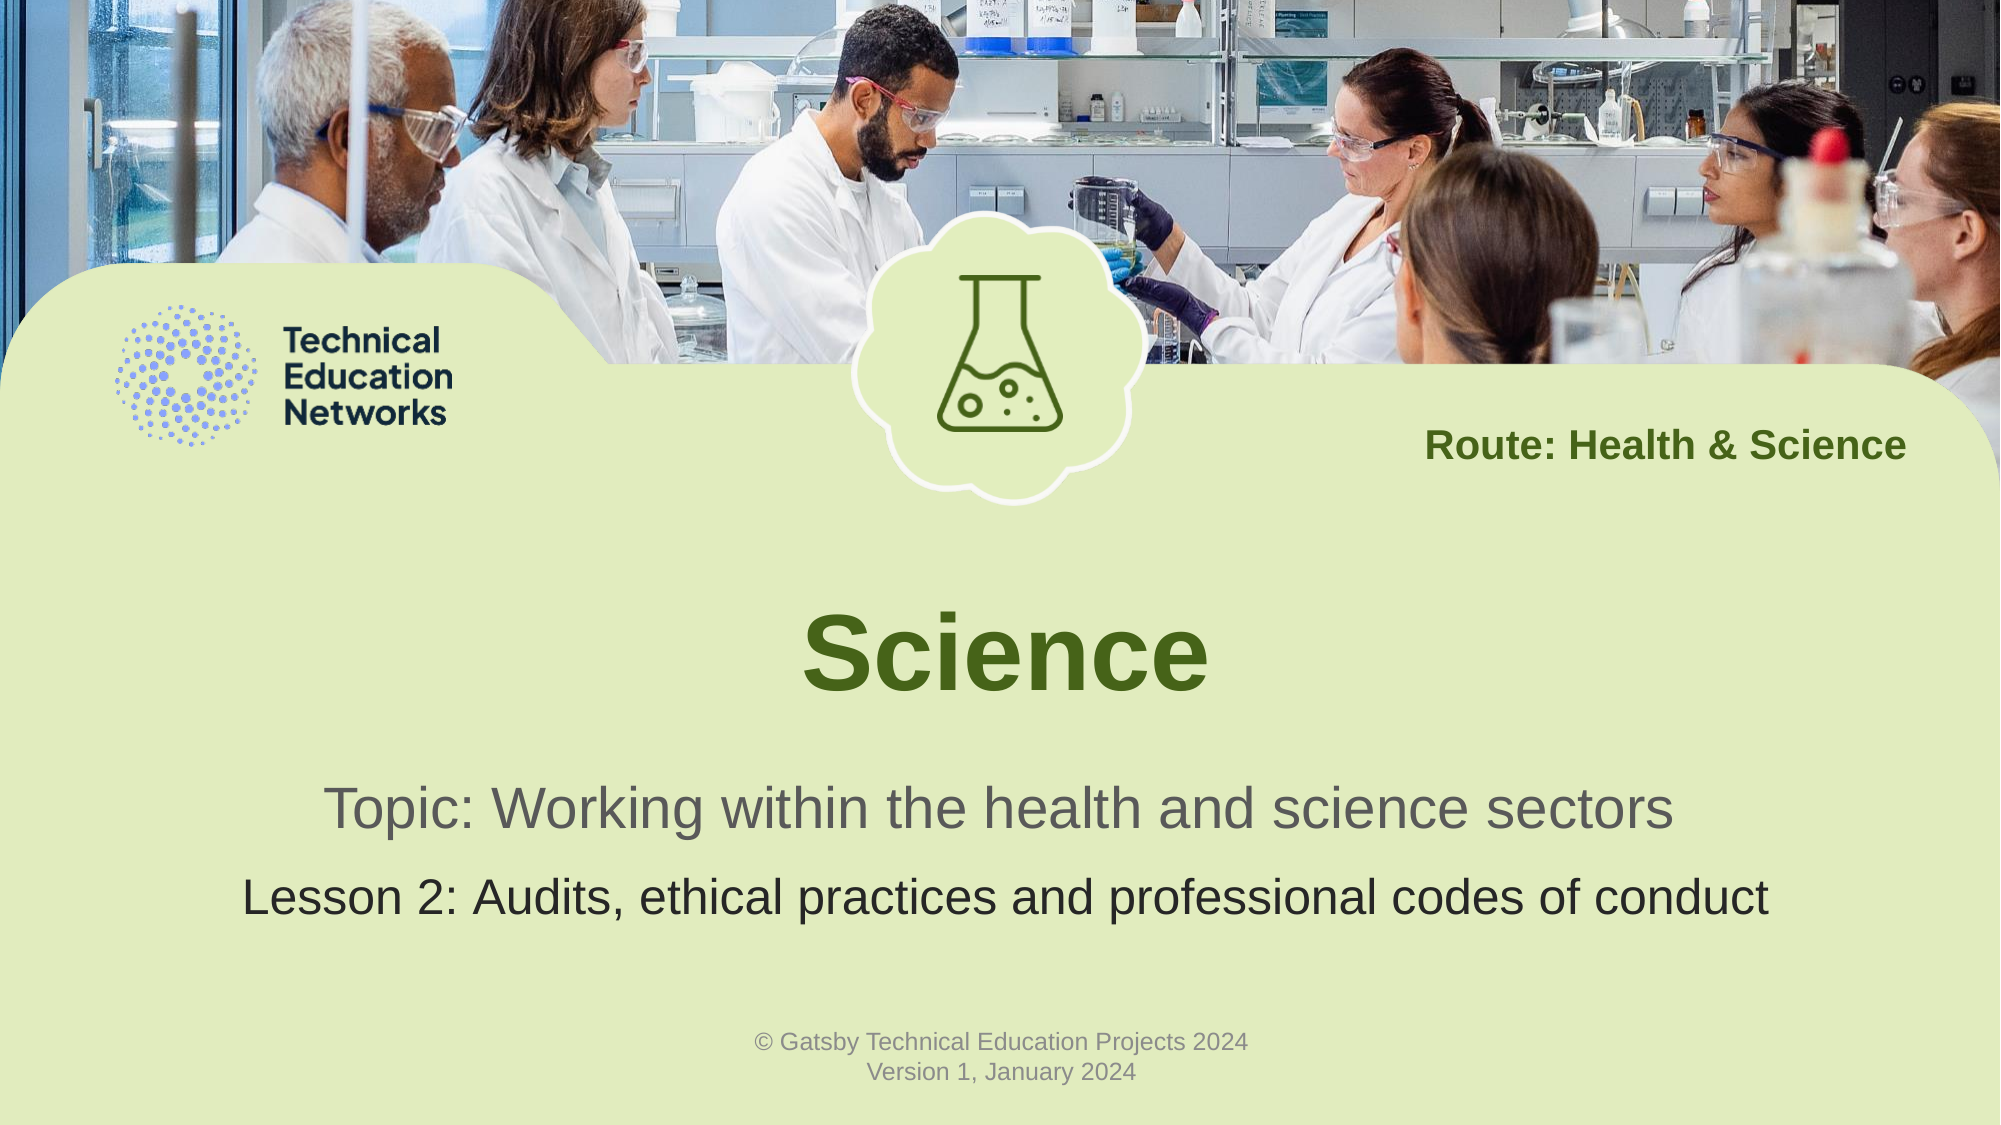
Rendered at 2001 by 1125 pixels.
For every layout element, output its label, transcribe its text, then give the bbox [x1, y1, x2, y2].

list Route: Health & Science [999, 406, 1923, 494]
title Science [256, 577, 1756, 722]
subtitle Topic: Working within the health and science sectors [249, 756, 1750, 852]
picture [0, 0, 2000, 1125]
list Lesson 2: Audits, ethical practices and professional codes of conduct [175, 852, 1837, 928]
